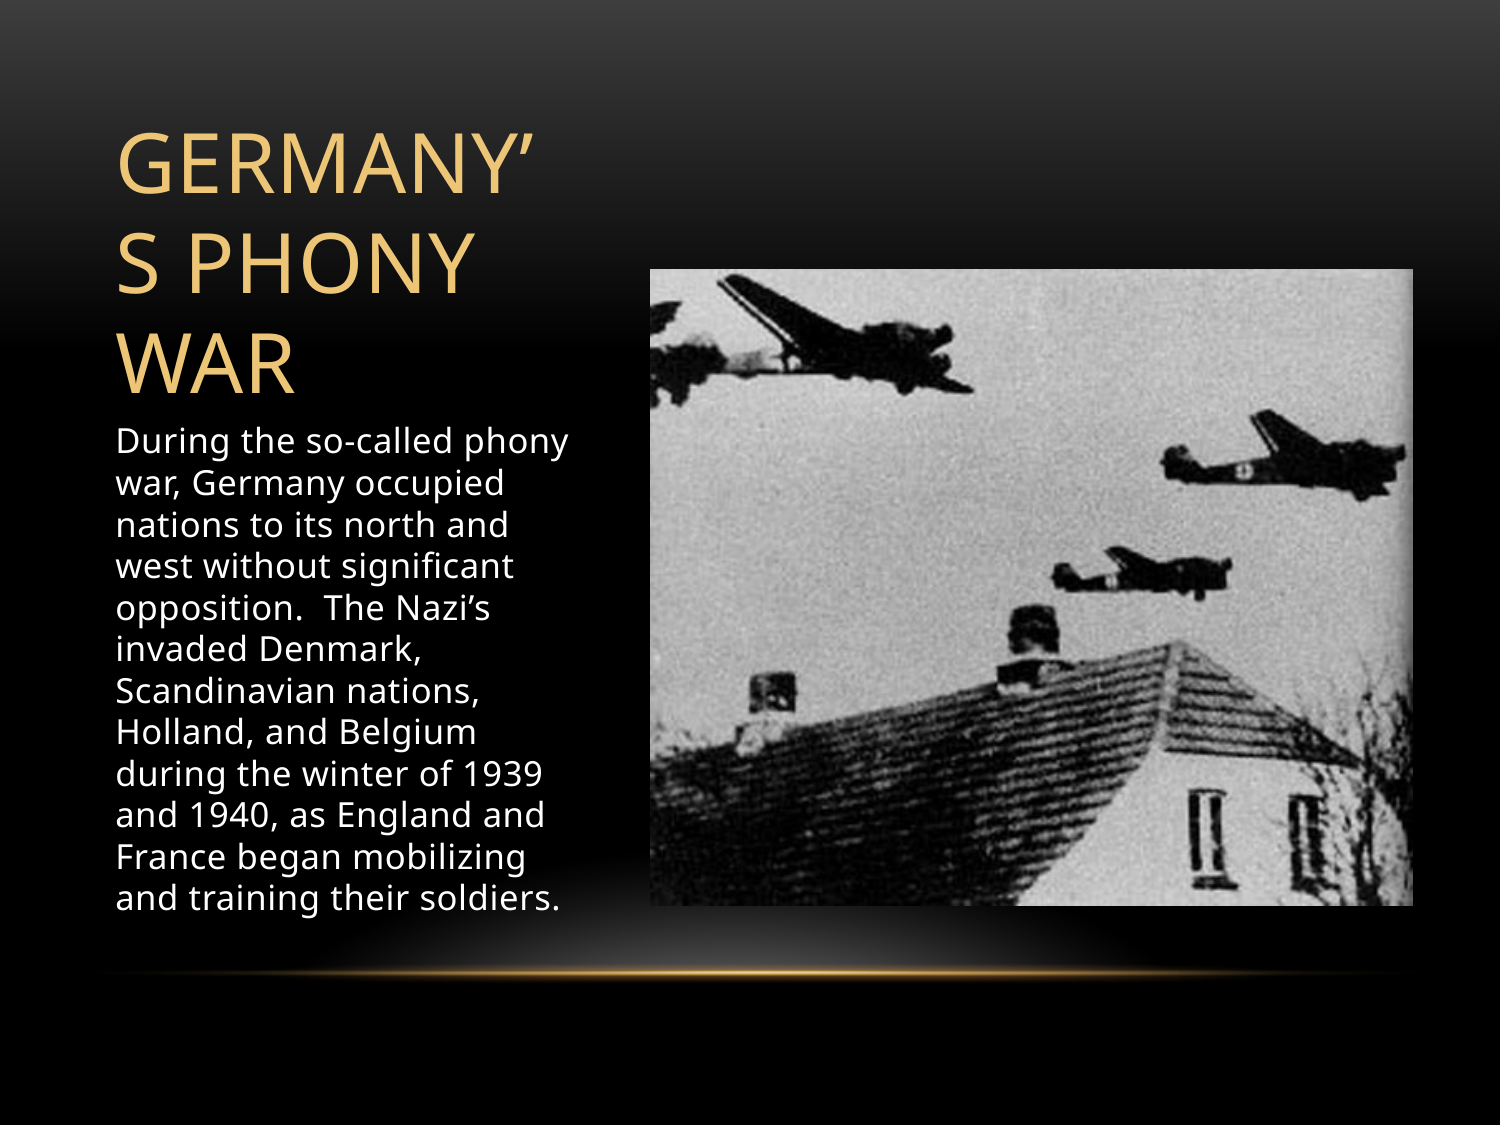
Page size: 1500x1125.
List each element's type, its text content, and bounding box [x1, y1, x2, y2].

list During the so-called phony war, Germany occupied nations to its north and west without significant opposition. The Nazi’s invaded Denmark, Scandinavian nations, Holland, and Belgium during the winter of 1939 and 1940, as England and France began mobilizing and training their soldiers. [100, 417, 588, 938]
picture [0, 0, 1500, 1125]
title GERMANY’S PHONY WAR [100, 237, 588, 417]
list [649, 268, 1413, 906]
